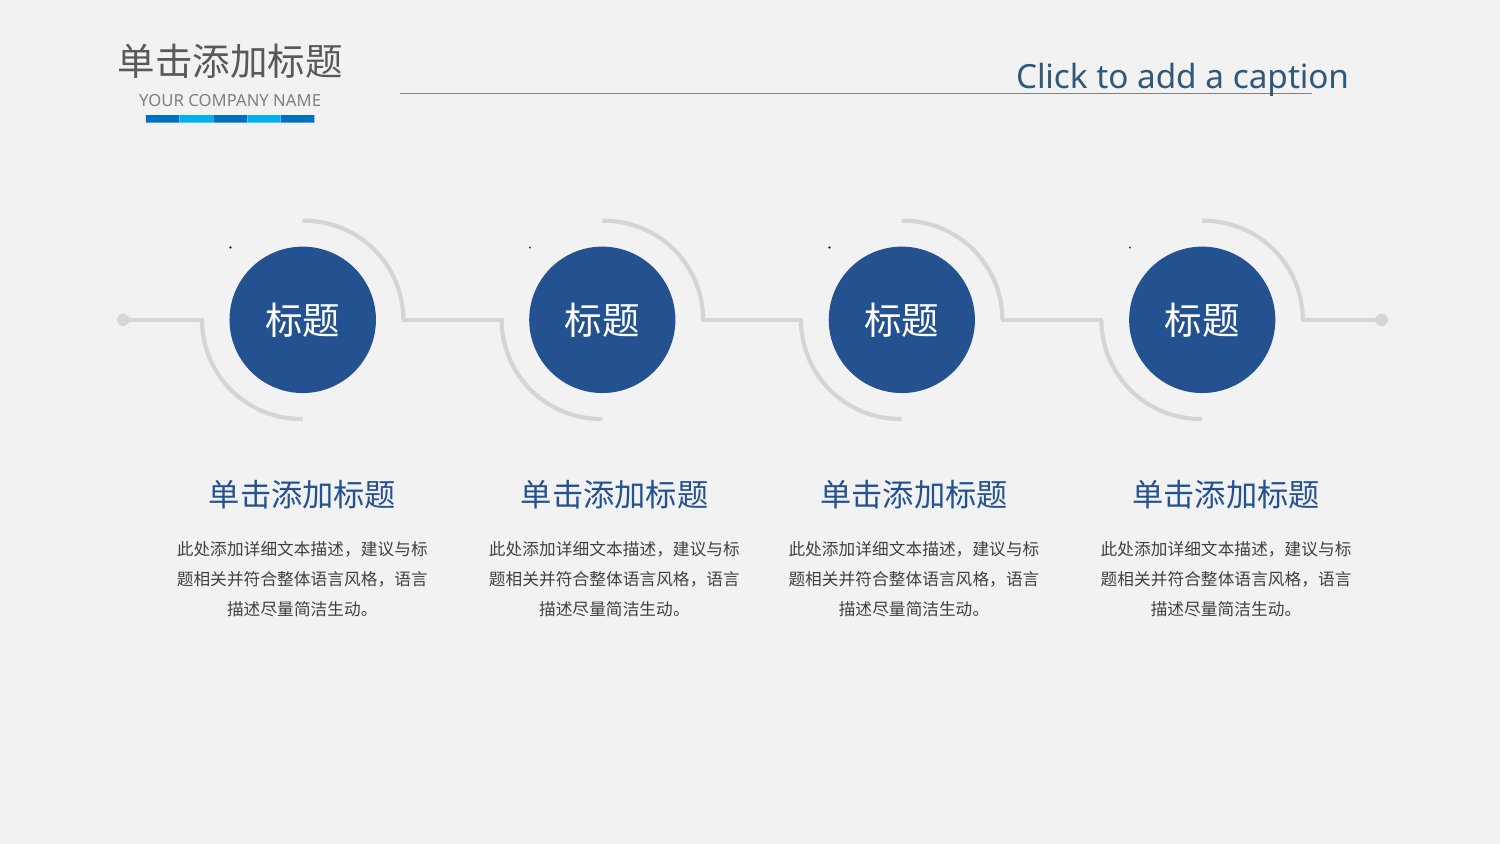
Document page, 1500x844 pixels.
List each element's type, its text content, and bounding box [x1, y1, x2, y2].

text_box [171, 467, 434, 691]
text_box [783, 467, 1046, 691]
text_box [123, 319, 302, 420]
text_box Click to add a caption [1000, 46, 1425, 103]
text_box 标题 [229, 246, 302, 319]
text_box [902, 220, 1203, 420]
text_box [1095, 467, 1358, 691]
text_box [1202, 220, 1382, 320]
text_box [302, 220, 602, 420]
text_box 标题 [1203, 320, 1276, 394]
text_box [85, 32, 375, 123]
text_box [602, 220, 902, 420]
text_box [483, 467, 746, 691]
